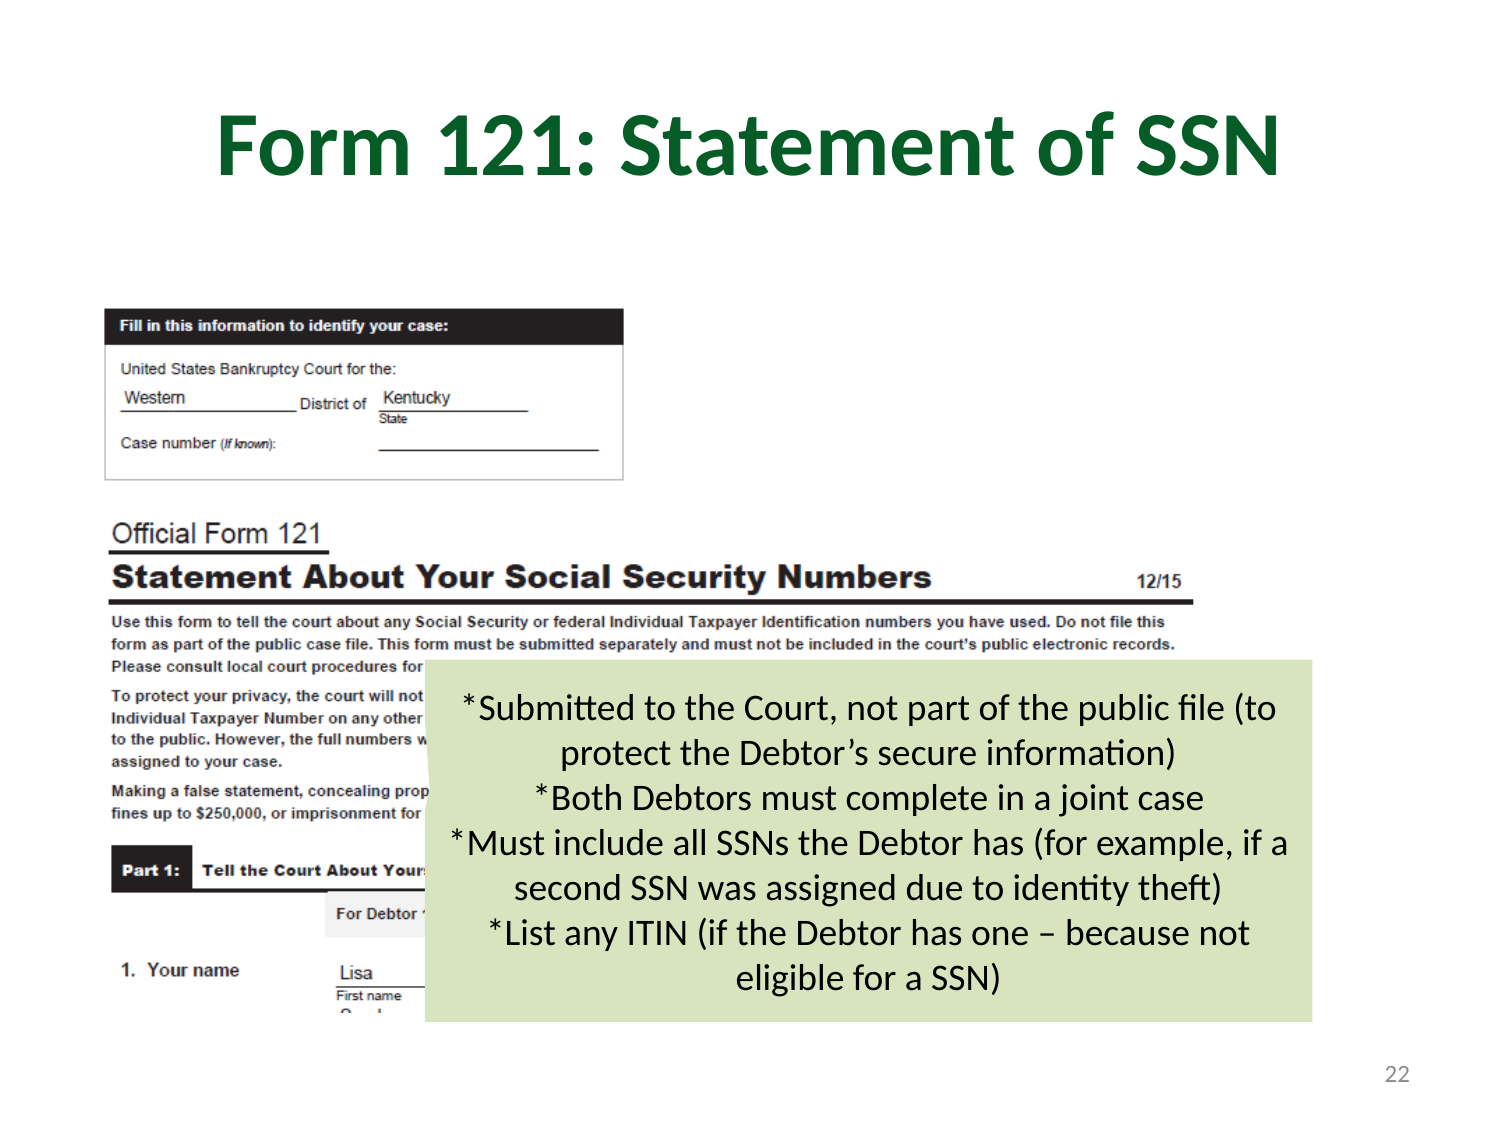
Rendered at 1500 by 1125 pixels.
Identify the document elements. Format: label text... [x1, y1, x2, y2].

title Form 121: Statement of SSN [75, 45, 1425, 233]
slide_number 22 [1074, 1042, 1425, 1103]
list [99, 299, 1199, 1013]
text_box *Submitted to the Court, not part of the public file (to protect the Debtor’s secure information) *Both Debtors must complete in a joint case *Must include all SSNs the Debtor has (for example, if a second SSN was assigned due to identity theft) *List any ITIN (if the Debtor has one – because not eligible for a SSN) [422, 657, 1315, 1025]
